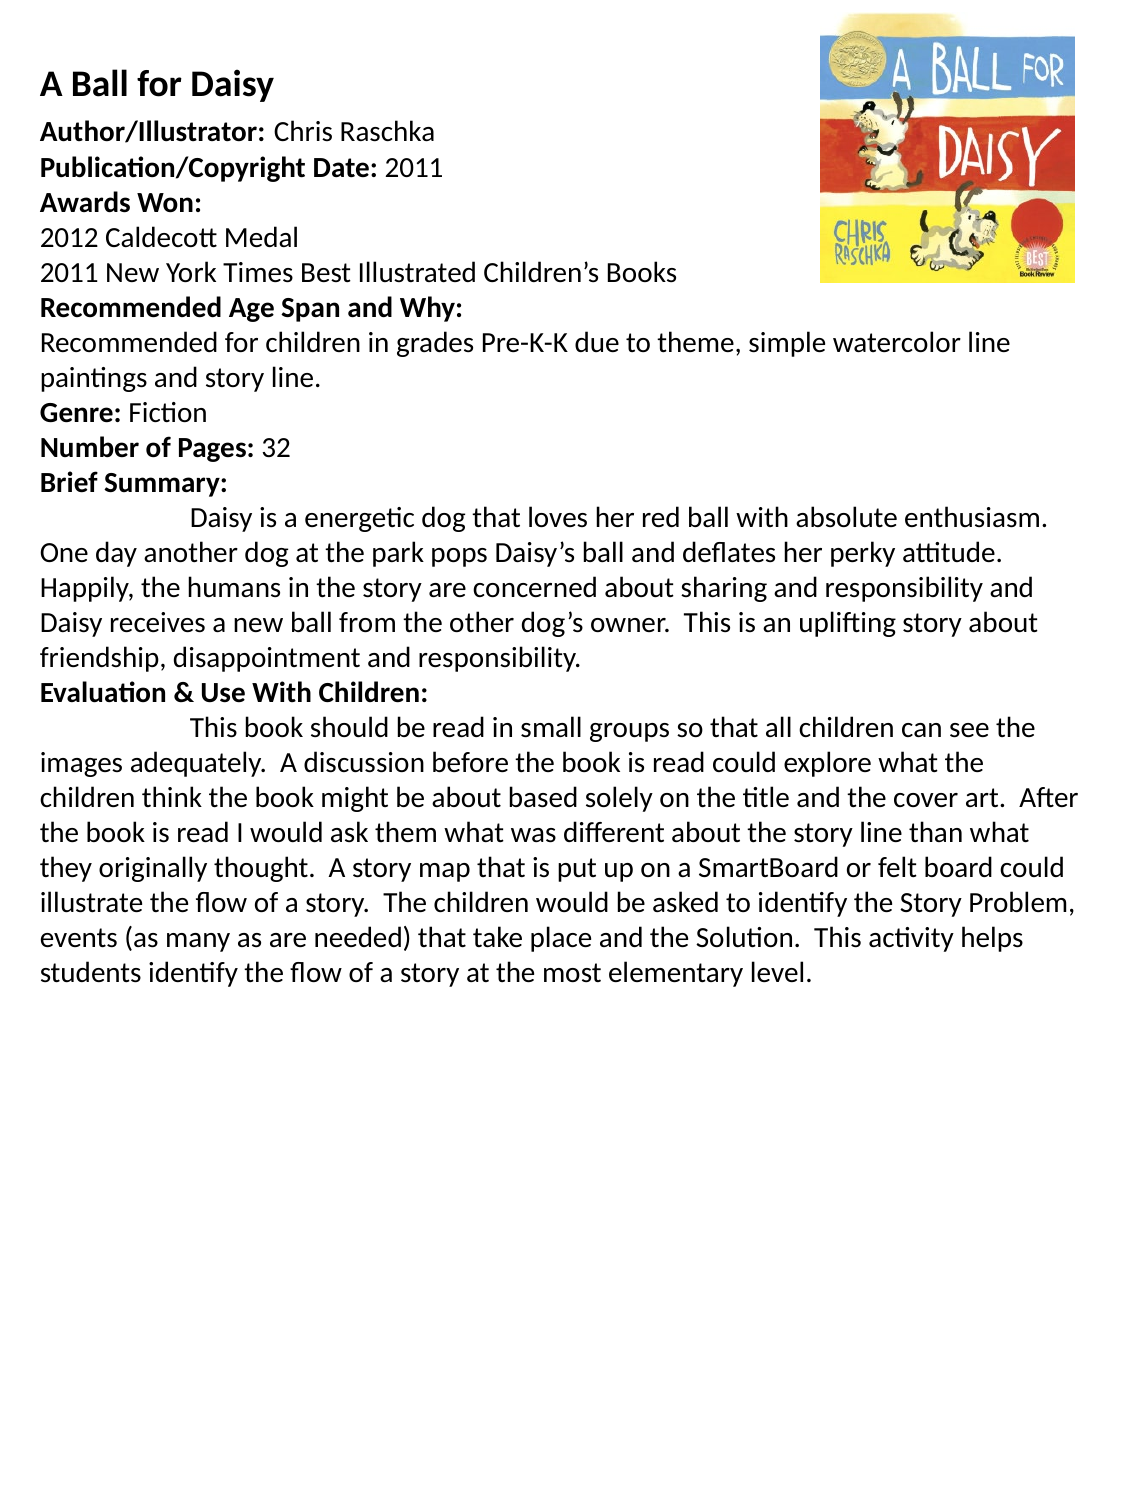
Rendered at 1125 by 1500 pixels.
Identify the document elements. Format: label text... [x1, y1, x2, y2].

picture [820, 12, 1076, 283]
text_box A Ball for Daisy Author/Illustrator: Chris Raschka Publication/Copyright Date: 2011 Awards Won: 2012 Caldecott Medal 2011 New York Times Best Illustrated Children’s Books Recommended Age Span and Why: Recommended for children in grades Pre-K-K due to theme, simple watercolor line paintings and story line. Genre: Fiction Number of Pages: 32 Brief Summary: Daisy is a energetic dog that loves her red ball with absolute enthusiasm. One day another dog at the park pops Daisy’s ball and deflates her perky attitude. Happily, the humans in the story are concerned about sharing and responsibility and Daisy receives a new ball from the other dog’s owner. This is an uplifting story about friendship, disappointment and responsibility. Evaluation & Use With Children: This book should be read in small groups so that all children can see the images adequately. A discussion before the book is read could explore what the children think the book might be about based solely on the title and the cover art. After the book is read I would ask them what was different about the story line than what they originally thought. A story map that is put up on a SmartBoard or felt board could illustrate the flow of a story. The children would be asked to identify the Story Problem, events (as many as are needed) that take place and the Solution. This activity helps students identify the flow of a story at the most elementary level. [24, 51, 1100, 996]
